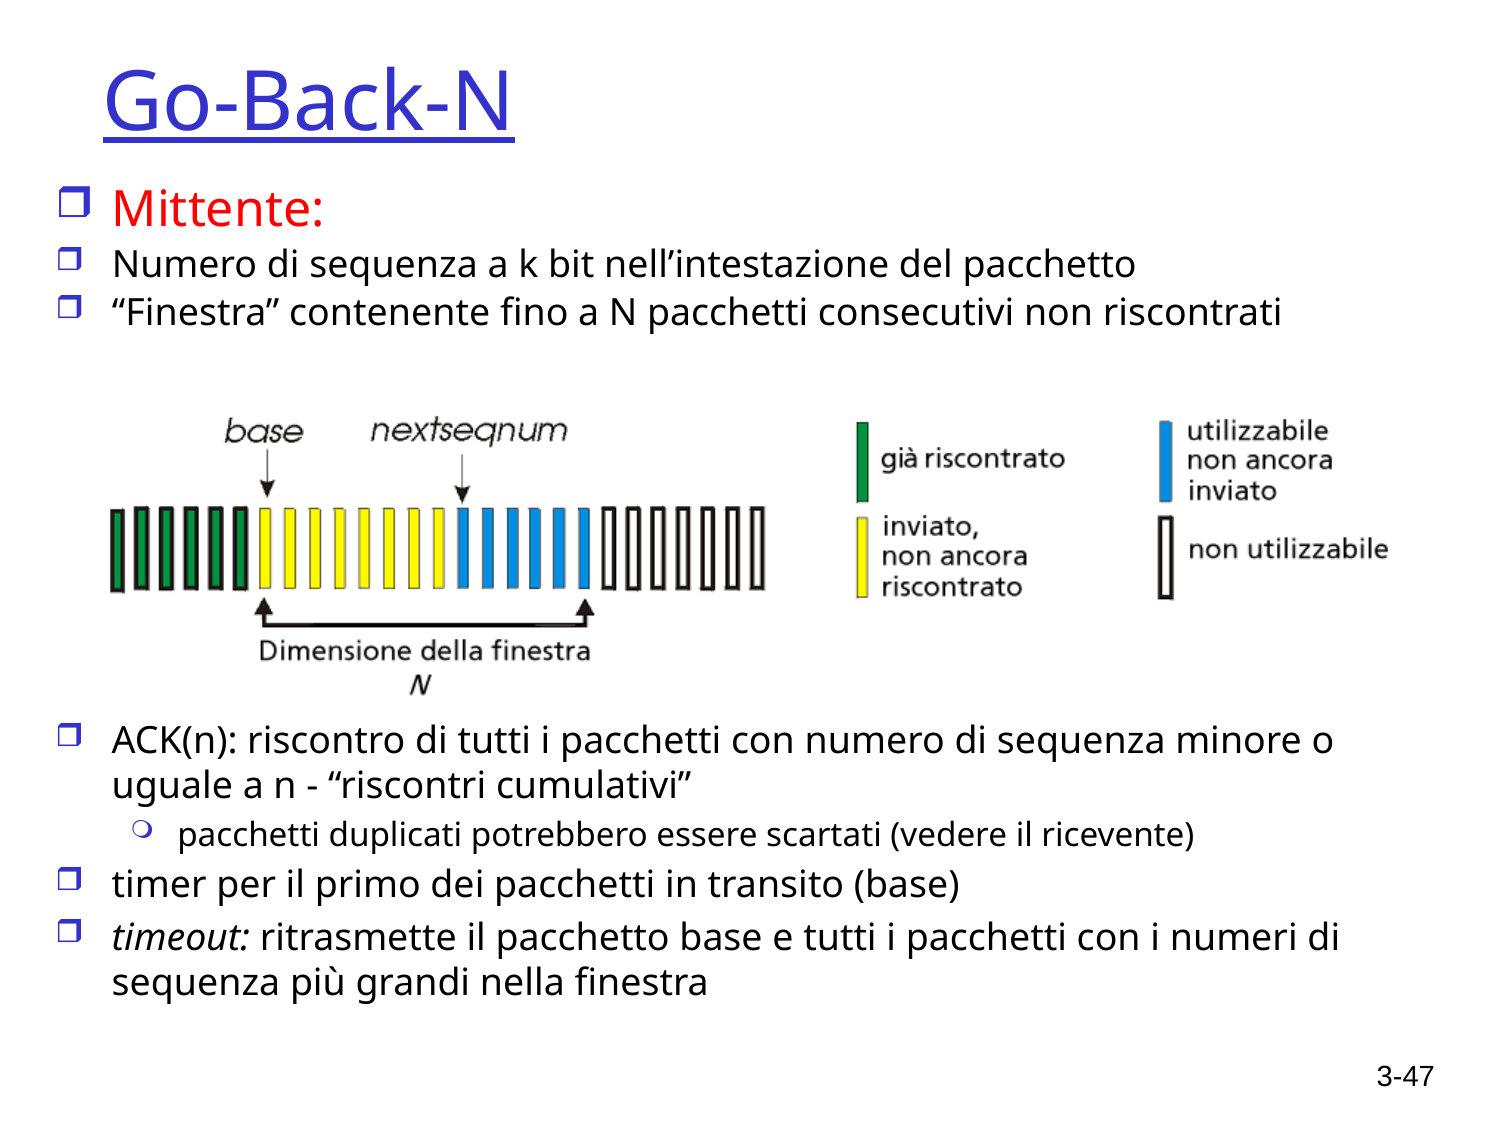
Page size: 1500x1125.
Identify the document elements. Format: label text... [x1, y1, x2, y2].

text_box ACK(n): riscontro di tutti i pacchetti con numero di sequenza minore o uguale a n - “riscontri cumulativi” pacchetti duplicati potrebbero essere scartati (vedere il ricevente) timer per il primo dei pacchetti in transito (base) timeout: ritrasmette il pacchetto base e tutti i pacchetti con i numeri di sequenza più grandi nella finestra [40, 708, 1463, 1051]
slide_number 3-47 [1338, 1051, 1451, 1125]
list Mittente: Numero di sequenza a k bit nell’intestazione del pacchetto “Finestra” contenente fino a N pacchetti consecutivi non riscontrati [40, 175, 1407, 393]
title Go-Back-N [87, 20, 1363, 174]
picture [106, 408, 1394, 700]
